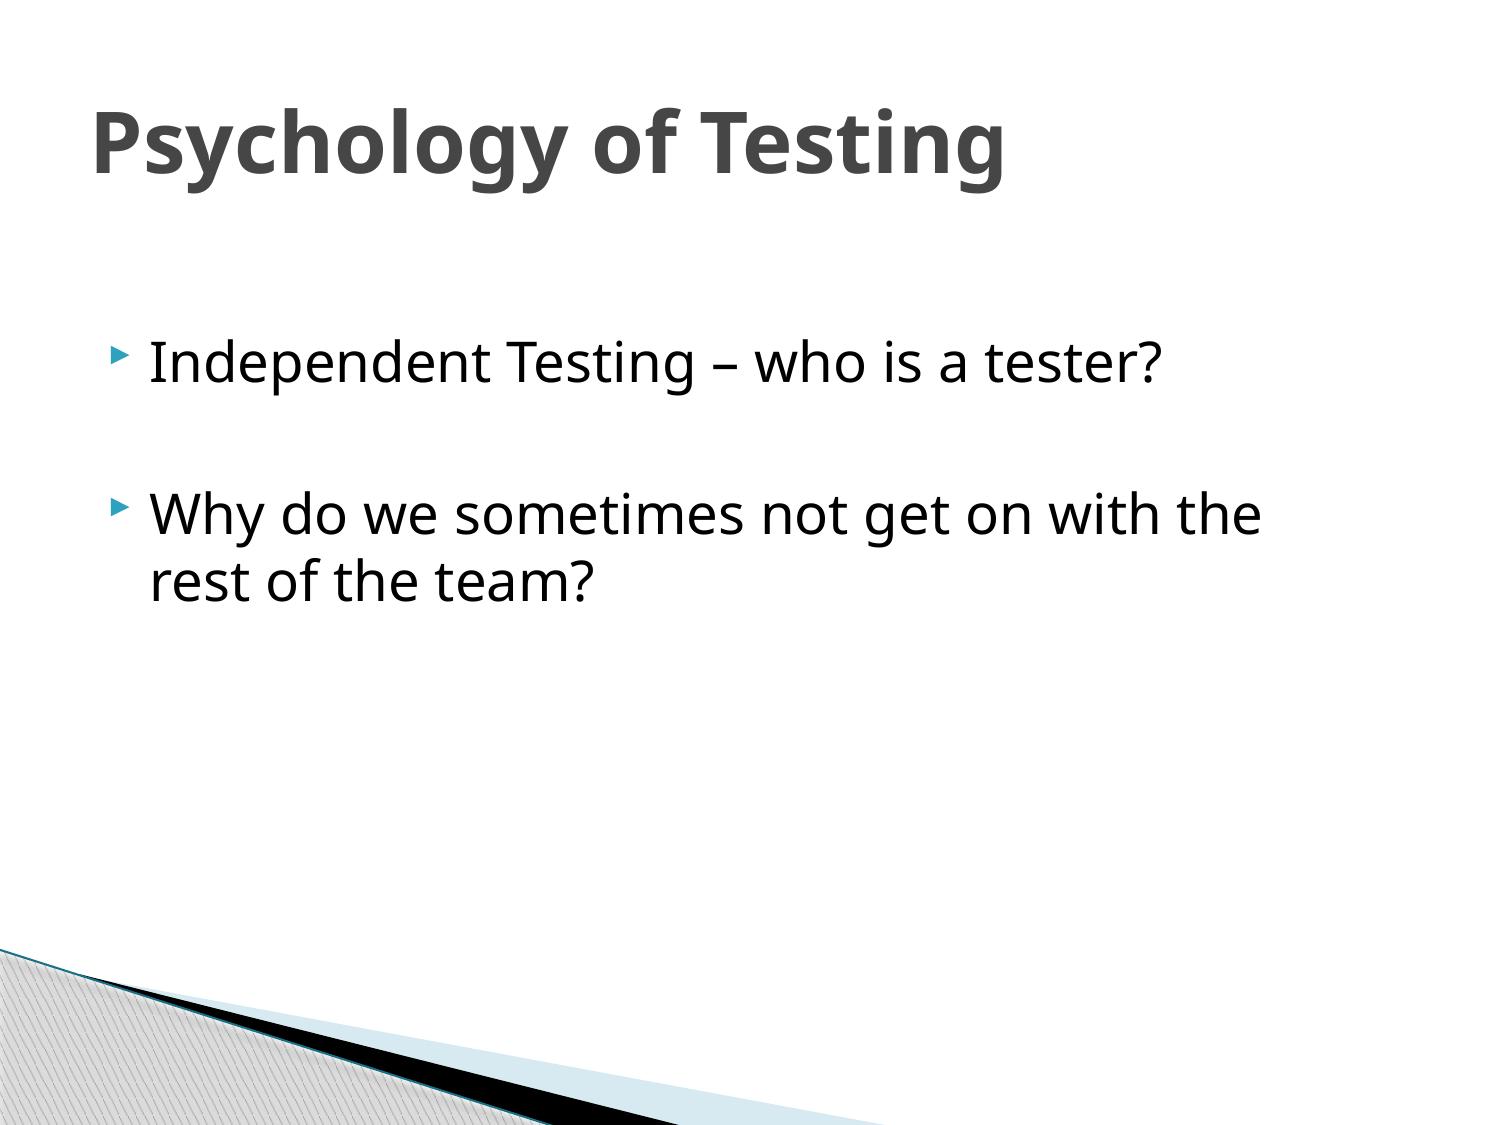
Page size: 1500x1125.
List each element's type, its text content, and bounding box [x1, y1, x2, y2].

title Psychology of Testing [75, 45, 1425, 233]
list Independent Testing – who is a tester? Why do we sometimes not get on with the rest of the team? [75, 243, 1388, 1047]
